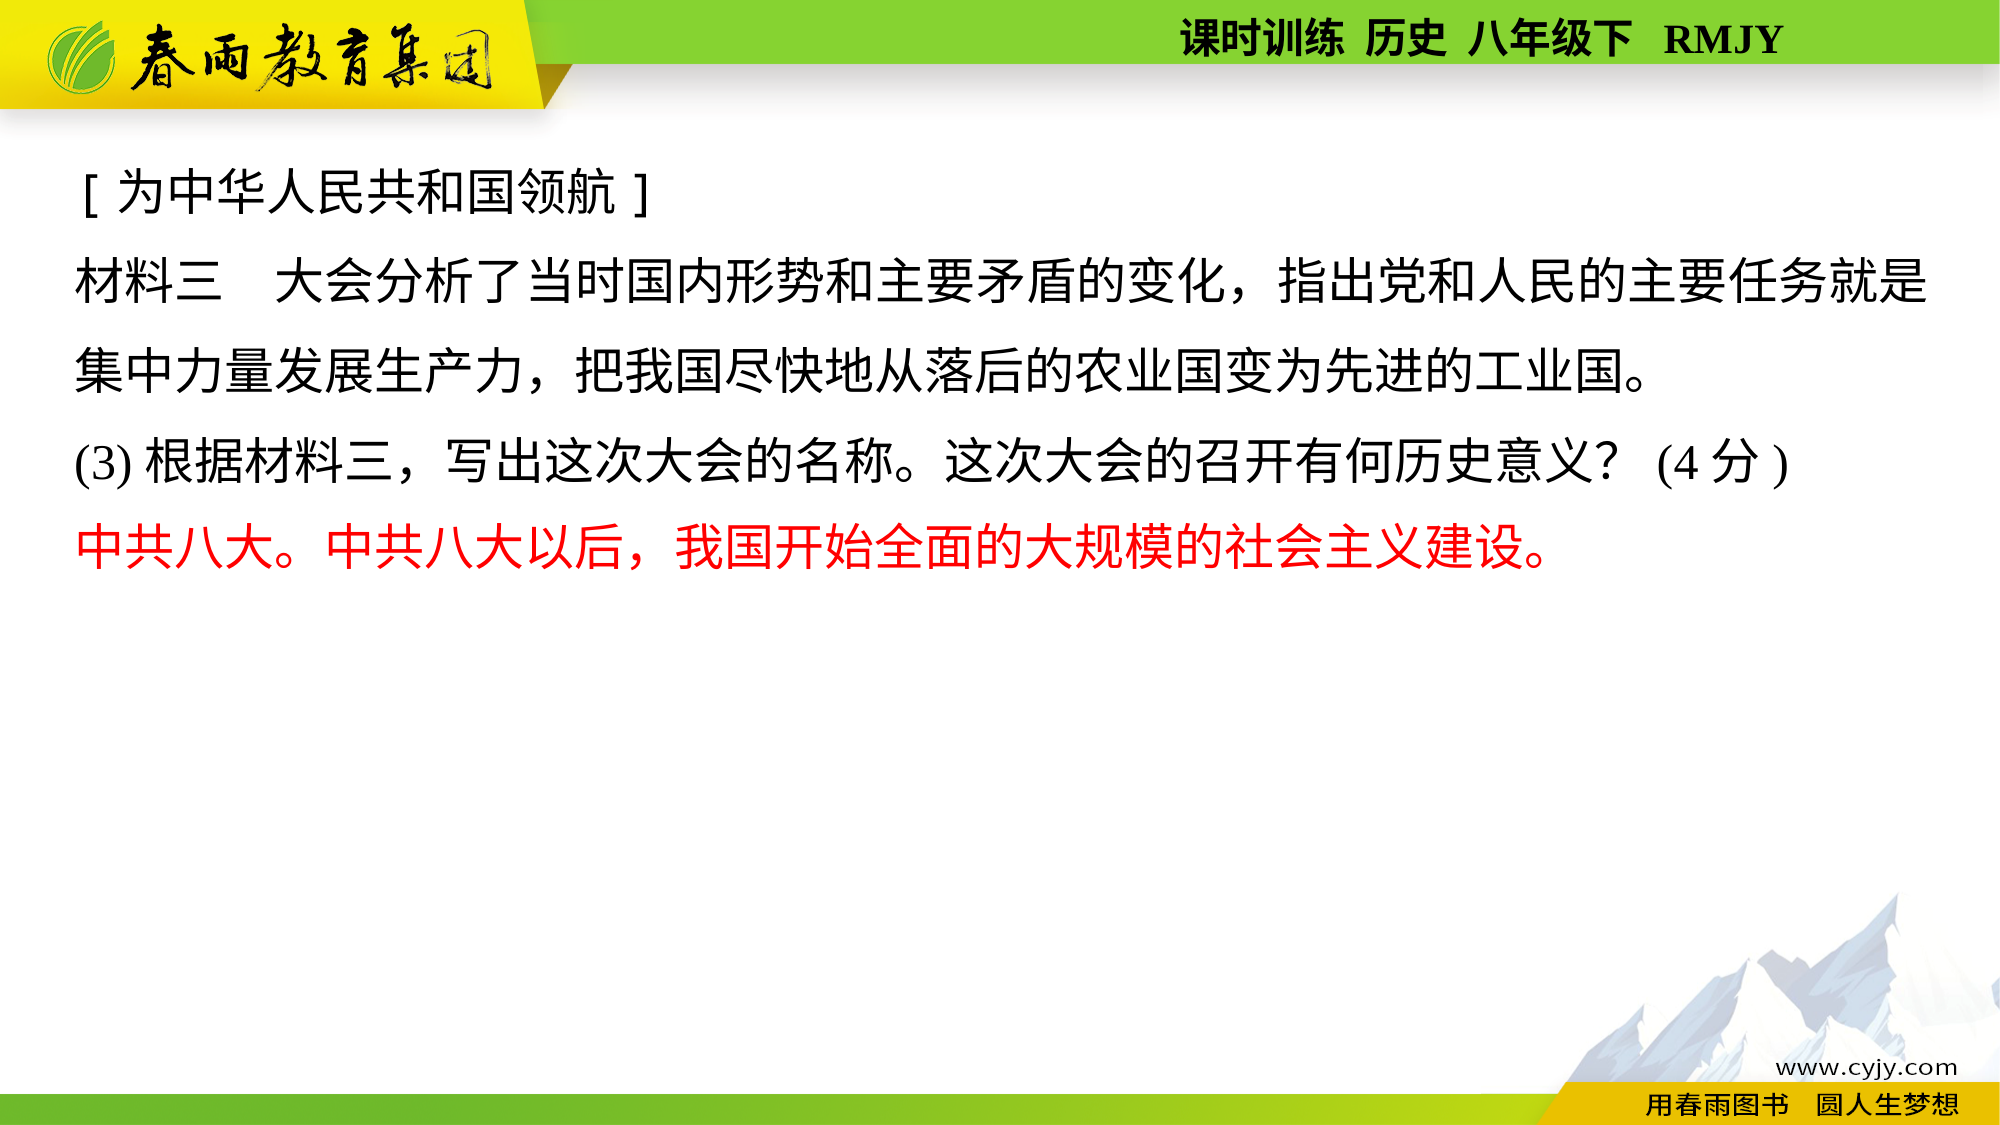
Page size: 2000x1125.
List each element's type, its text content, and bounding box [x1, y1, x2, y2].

picture [0, 0, 2000, 1125]
list [为中华人民共和国领航] 材料三 大会分析了当时国内形势和主要矛盾的变化，指出党和人民的主要任务就是集中力量发展生产力，把我国尽快地从落后的农业国变为先进的工业国。 (3)根据材料三，写出这次大会的名称。这次大会的召开有何历史意义？(4分) [59, 122, 1944, 478]
text_box 中共八大。中共八大以后，我国开始全面的大规模的社会主义建设。 [59, 478, 1944, 584]
